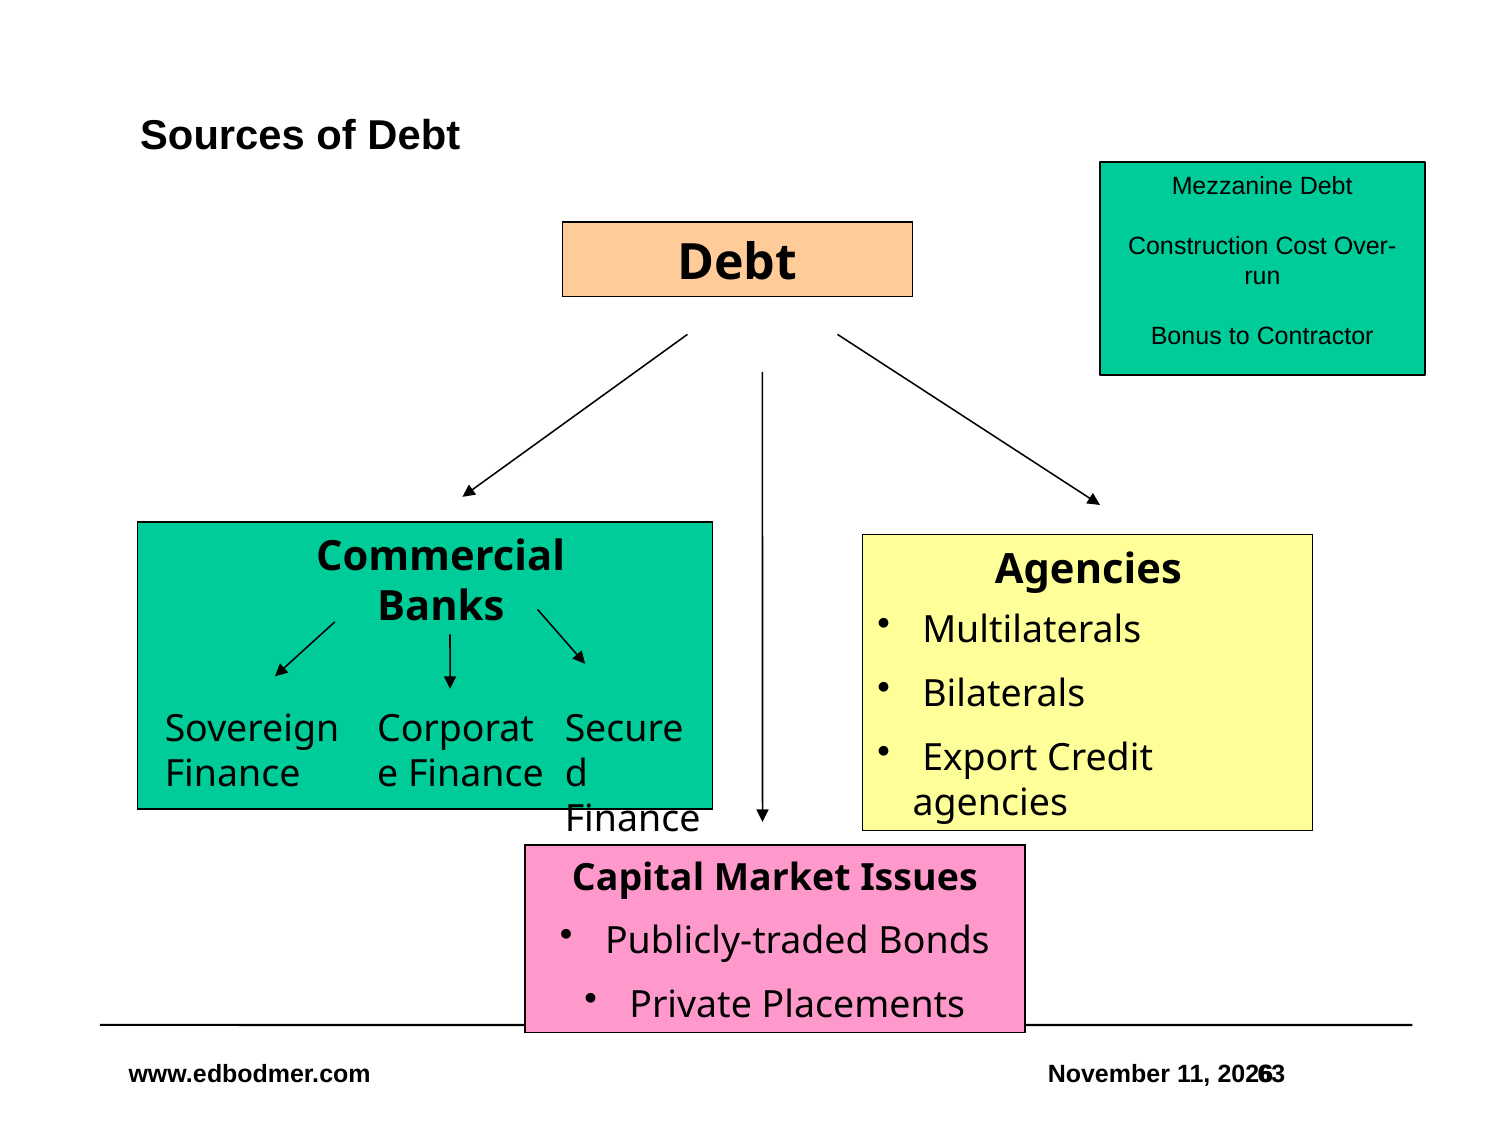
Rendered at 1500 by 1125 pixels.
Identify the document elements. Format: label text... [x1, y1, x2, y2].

text_box [756, 371, 769, 822]
text_box [443, 634, 457, 689]
text_box Sovereign Finance [149, 696, 362, 802]
text_box [537, 609, 586, 664]
text_box Corporate Finance [362, 696, 549, 802]
text_box Agencies [975, 534, 1202, 600]
text_box Commercial Banks [237, 521, 644, 637]
text_box Multilaterals Bilaterals Export Credit agencies [862, 534, 1313, 831]
text_box Mezzanine Debt Construction Cost Over-run Bonus to Contractor [1100, 162, 1425, 375]
text_box Secured Finance [549, 696, 718, 845]
text_box [462, 334, 688, 497]
text_box [274, 621, 335, 677]
title Sources of Debt [124, 99, 1288, 226]
text_box [837, 334, 1100, 505]
text_box Capital Market Issues Publicly-traded Bonds Private Placements [525, 845, 1025, 1033]
text_box [137, 521, 713, 810]
text_box Debt [562, 226, 913, 297]
